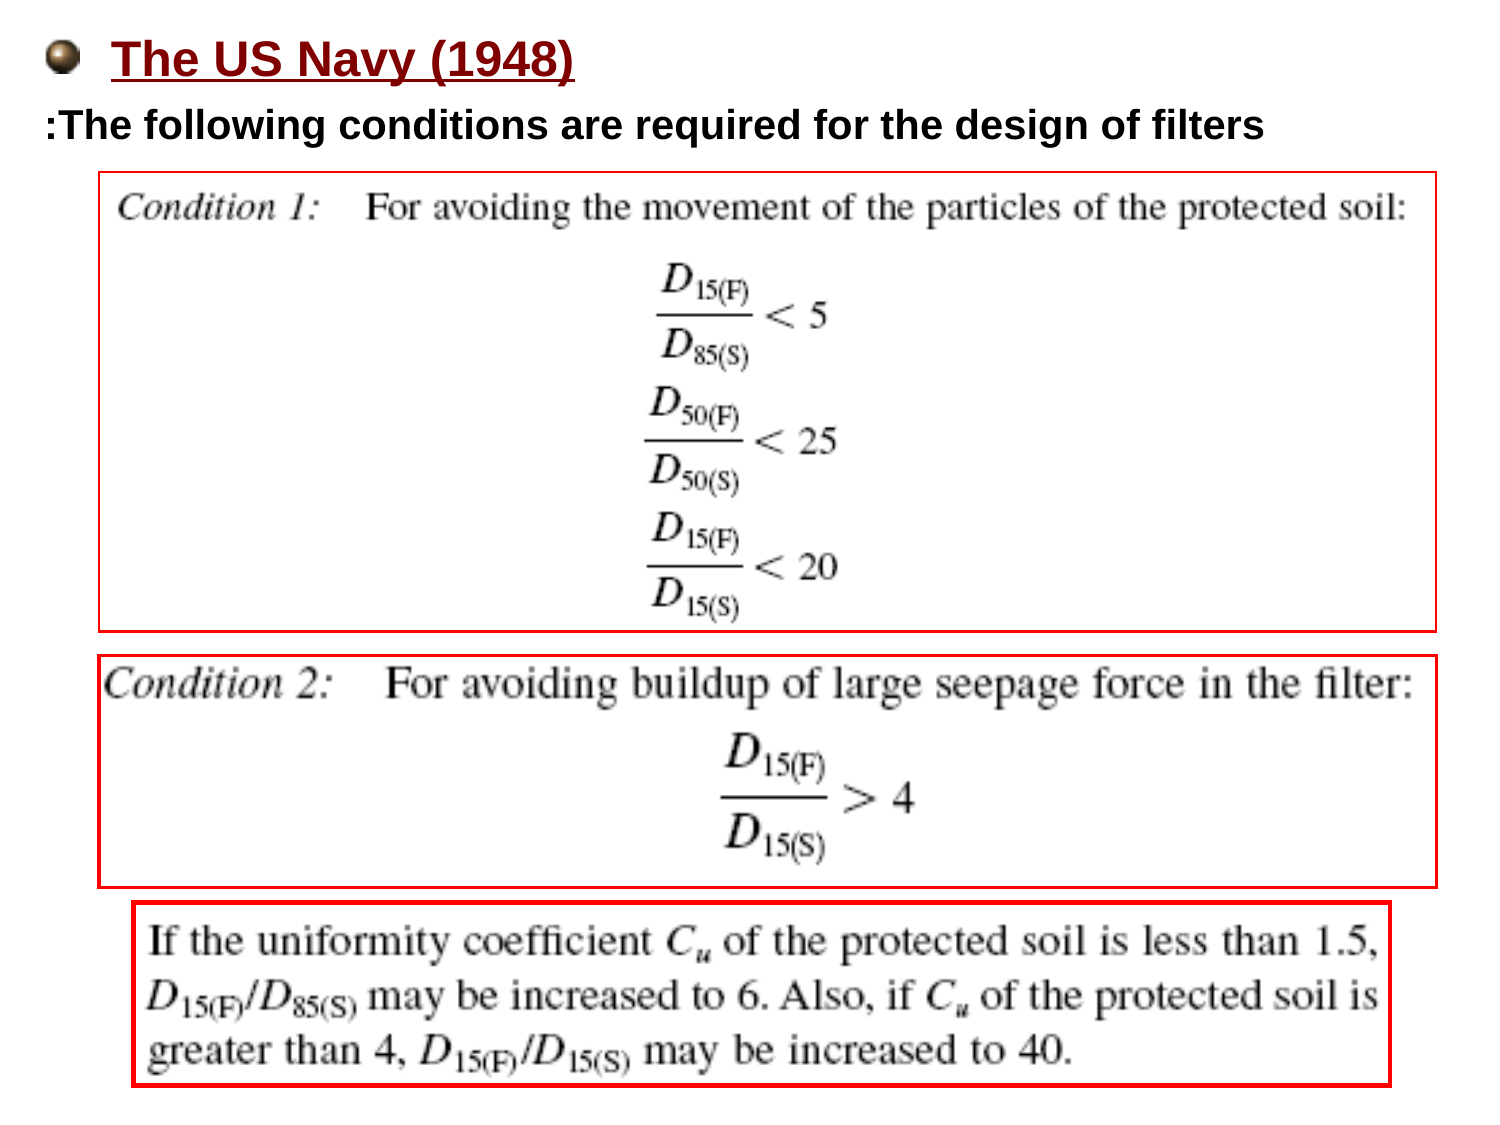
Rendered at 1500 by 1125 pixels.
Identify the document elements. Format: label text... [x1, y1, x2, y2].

picture [100, 656, 1436, 887]
picture [44, 38, 80, 74]
text_box The following conditions are required for the design of filters: [29, 90, 1317, 155]
picture [135, 904, 1388, 1084]
text_box The US Navy (1948) [29, 18, 836, 90]
picture [99, 172, 1436, 631]
